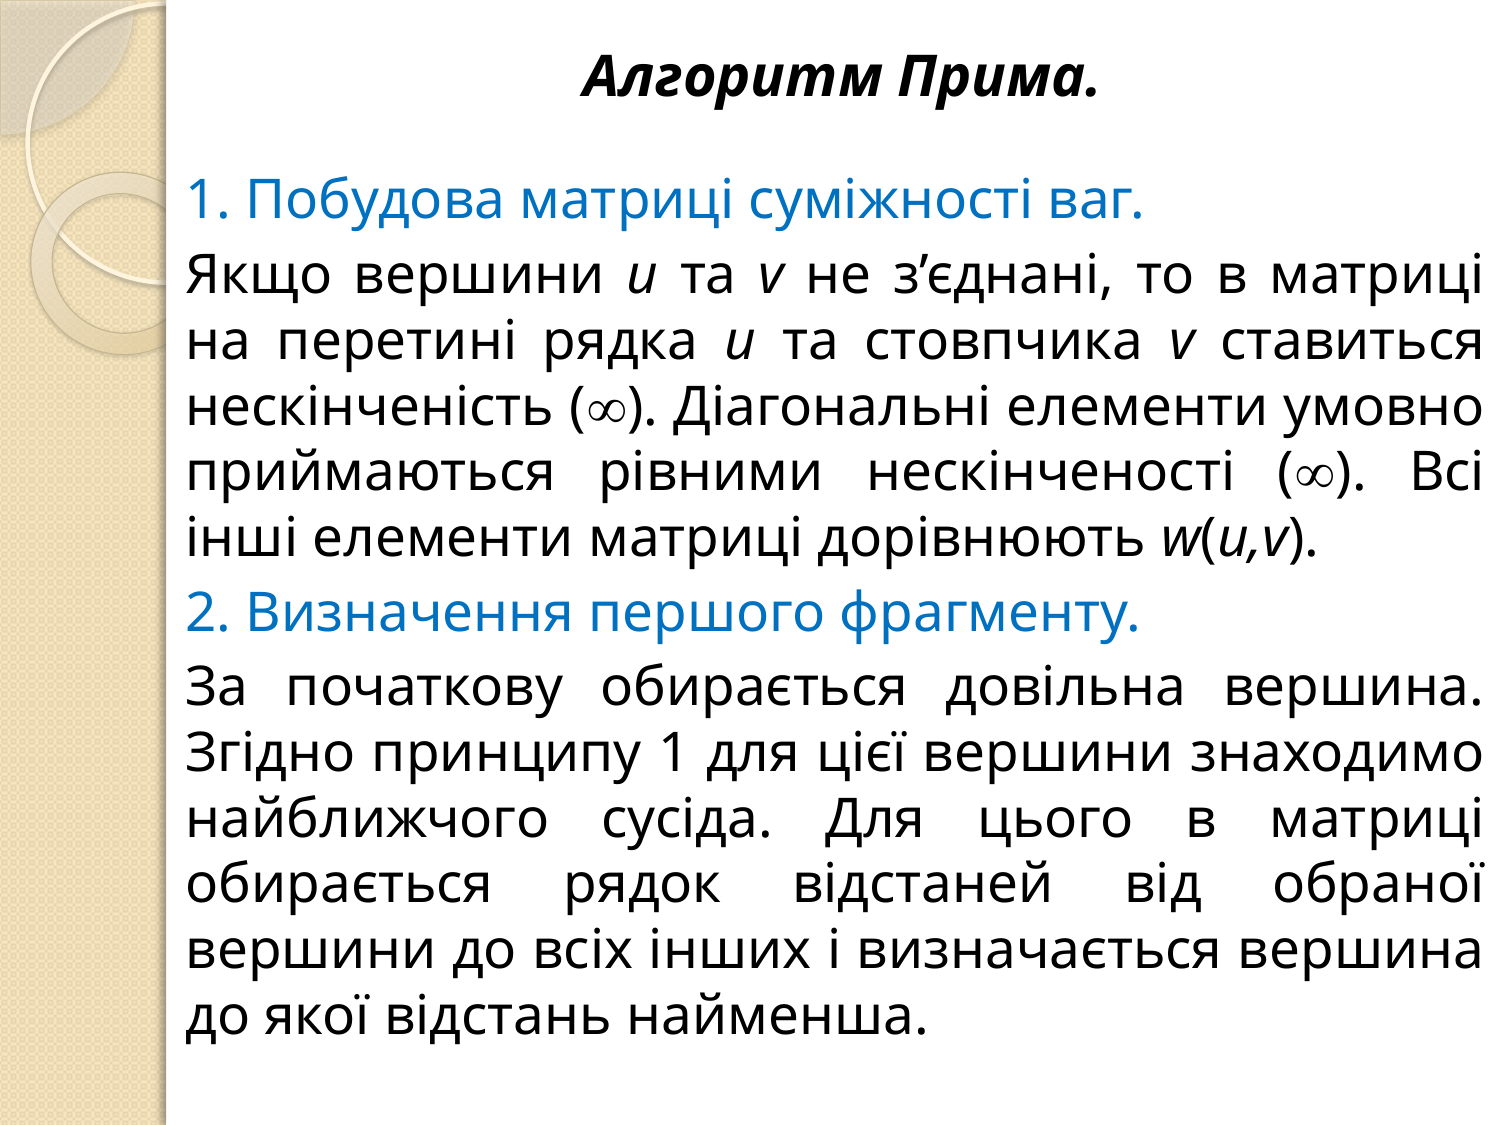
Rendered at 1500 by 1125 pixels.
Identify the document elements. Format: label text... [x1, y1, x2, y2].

list Алгоритм Прима. 1. Побудова матриці суміжності ваг. Якщо вершини u та v не з’єднані, то в матриці на перетині рядка u та стовпчика v ставиться нескінченість (). Діагональні елементи умовно приймаються рівними нескінченості (). Всі інші елементи матриці дорівнюють w(u,v). 2. Визначення першого фрагменту. За початкову обирається довільна вершина. Згідно принципу 1 для цієї вершини знаходимо найближчого сусіда. Для цього в матриці обирається рядок відстаней від обраної вершини до всіх інших і визначається вершина до якої відстань найменша. [159, 30, 1500, 1125]
